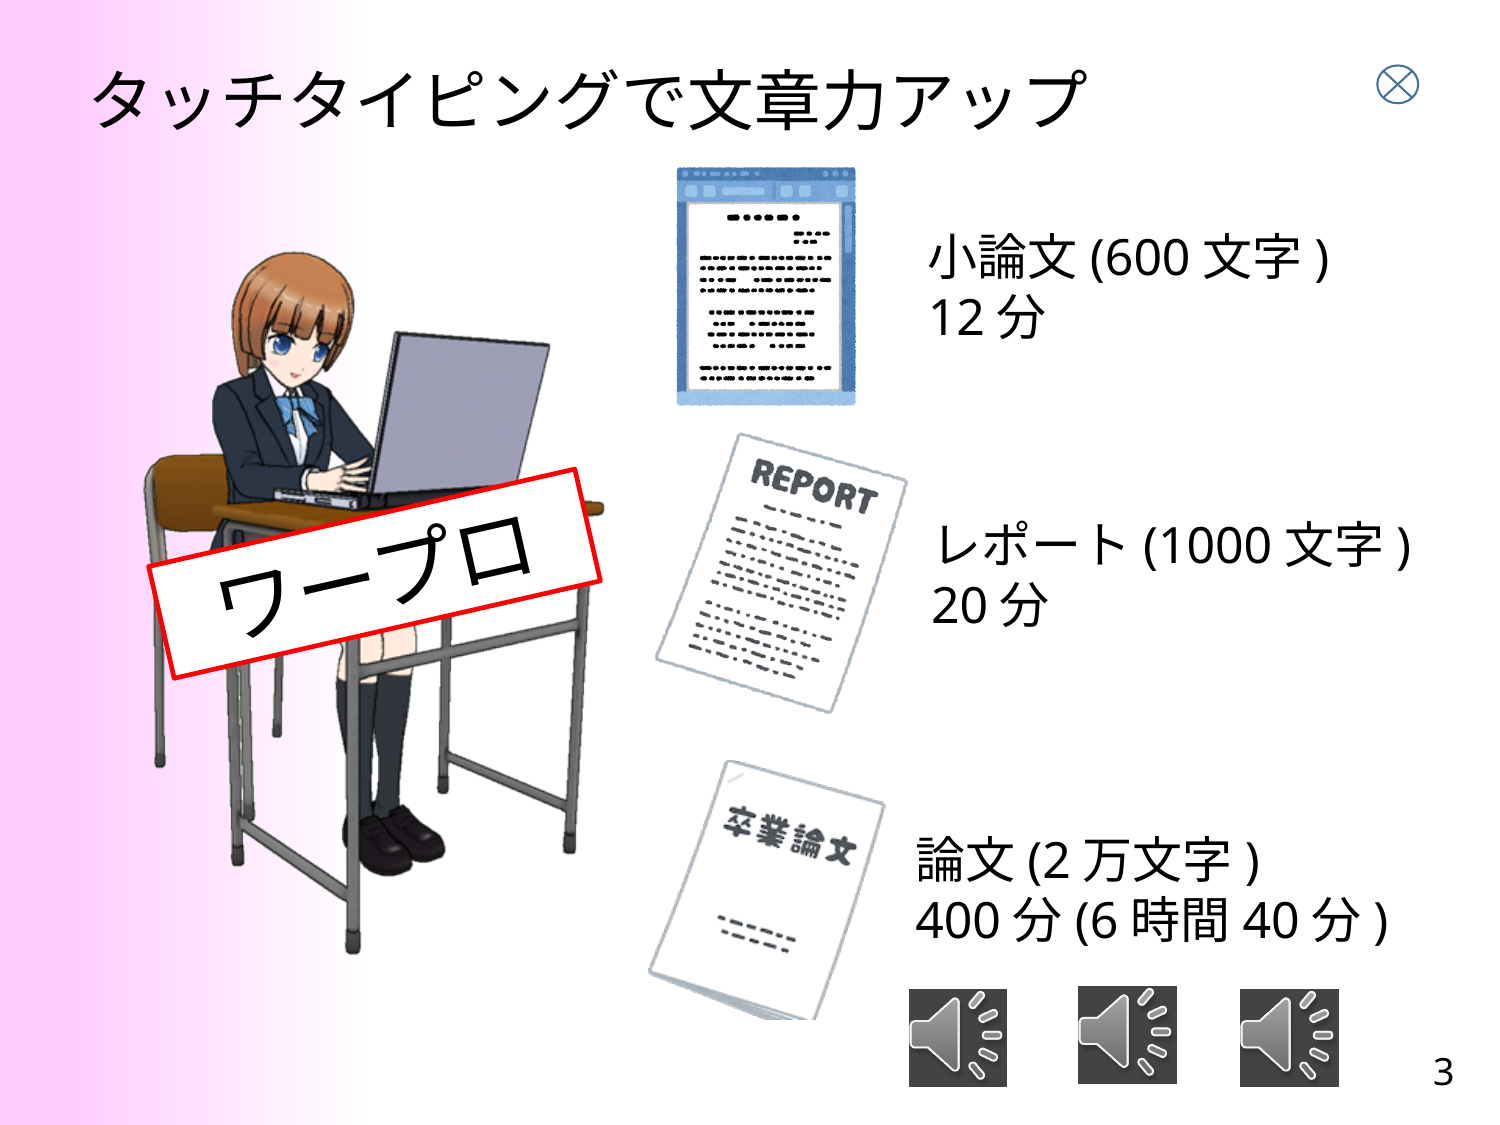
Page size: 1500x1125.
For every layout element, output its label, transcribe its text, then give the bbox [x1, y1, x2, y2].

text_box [645, 160, 1339, 412]
picture [1239, 987, 1340, 1088]
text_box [645, 420, 1423, 728]
picture [1077, 984, 1178, 1085]
picture [109, 245, 622, 960]
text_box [637, 760, 1384, 1020]
slide_number 3 [1132, 1043, 1470, 1104]
picture [908, 987, 1009, 1088]
text_box [0, 0, 364, 1125]
text_box タッチタイピングで文章力アップ [72, 60, 1171, 161]
text_box [1376, 64, 1420, 105]
